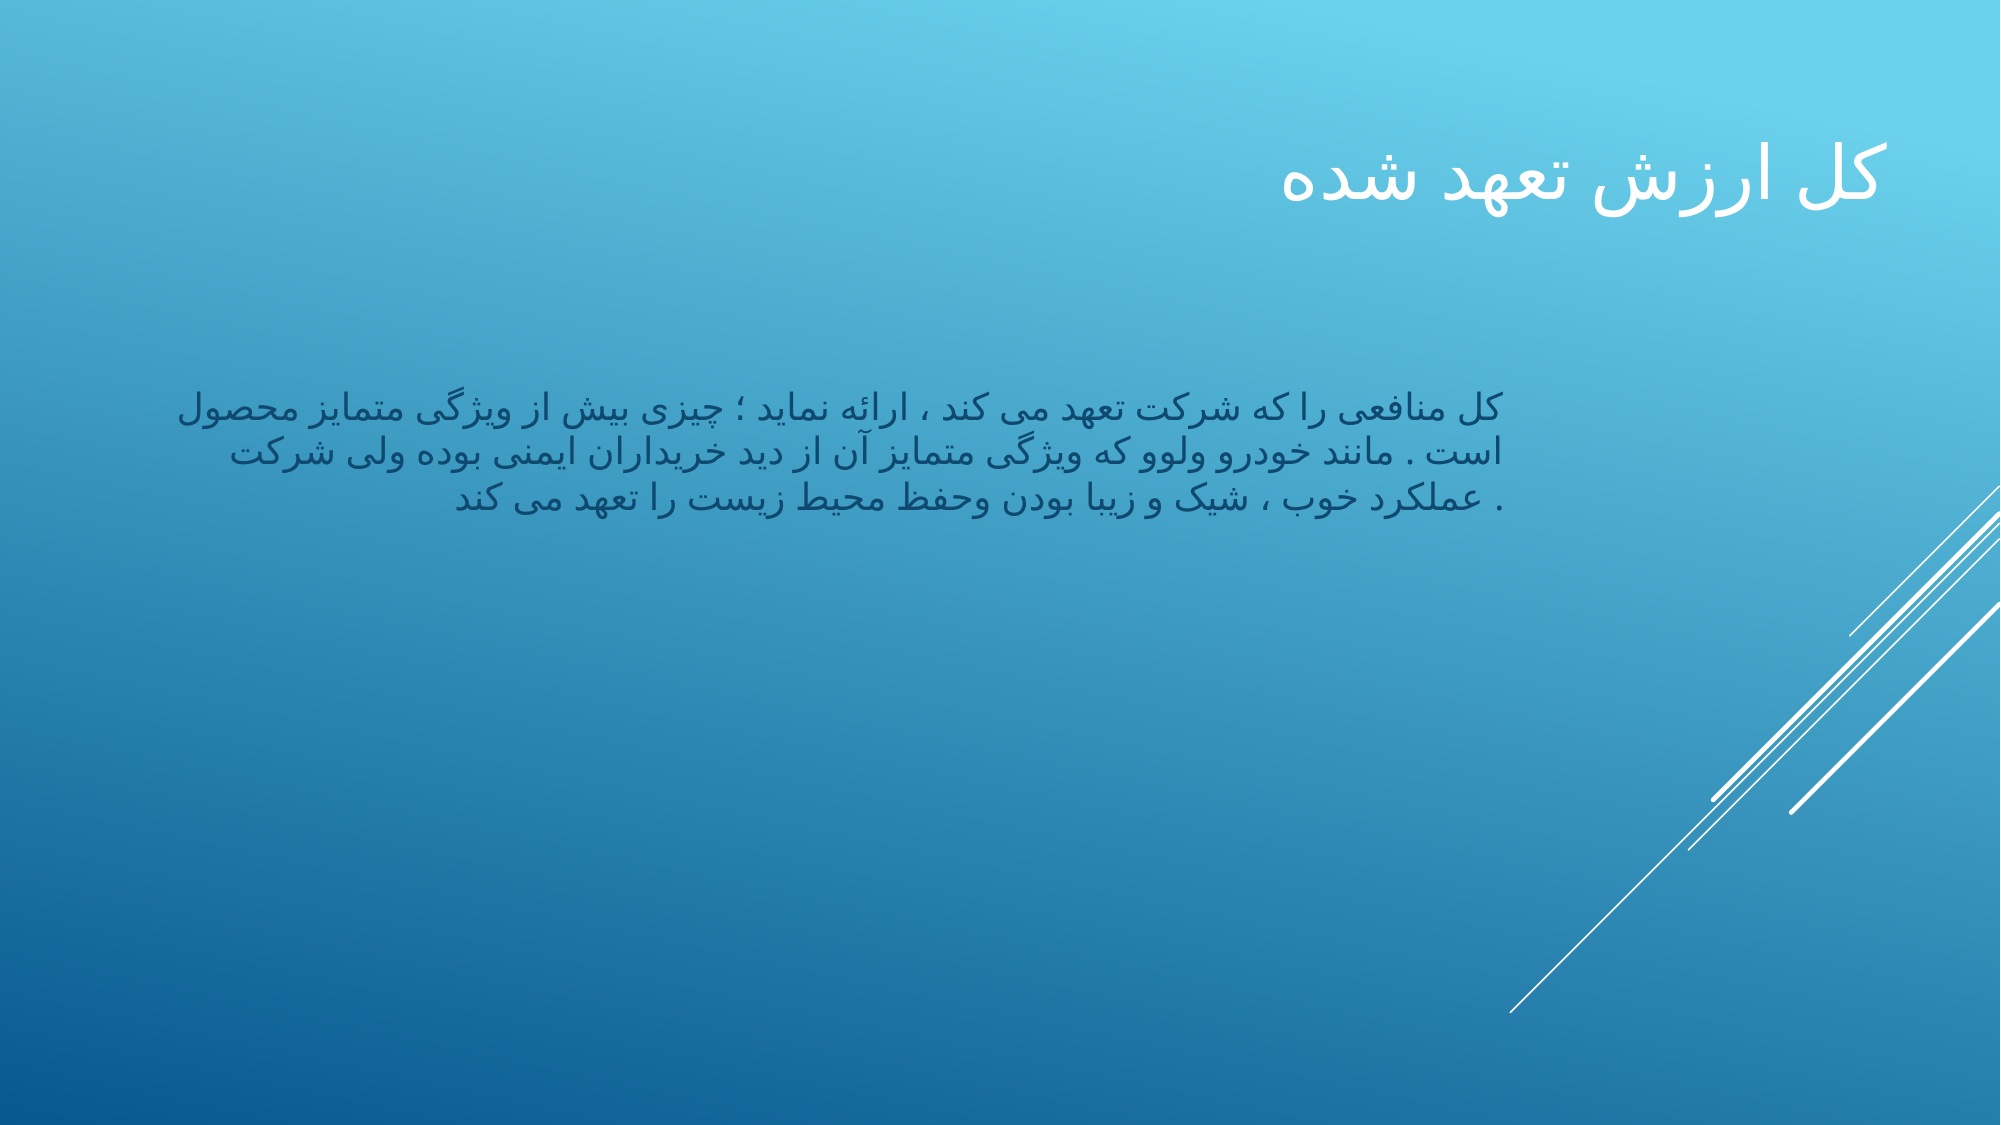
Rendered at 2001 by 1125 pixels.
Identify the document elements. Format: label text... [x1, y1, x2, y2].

title کل ارزش تعهد شده [502, 75, 1903, 223]
list کل منافعی را که شرکت تعهد می کند ، ارائه نماید ؛ چیزی بیش از ویژگی متمایز محصول است . مانند خودرو ولوو که ویژگی متمایز آن از دید خریداران ایمنی بوده ولی شرکت عملکرد خوب ، شیک و زیبا بودن وحفظ محیط زیست را تعهد می کند . [119, 375, 1520, 818]
